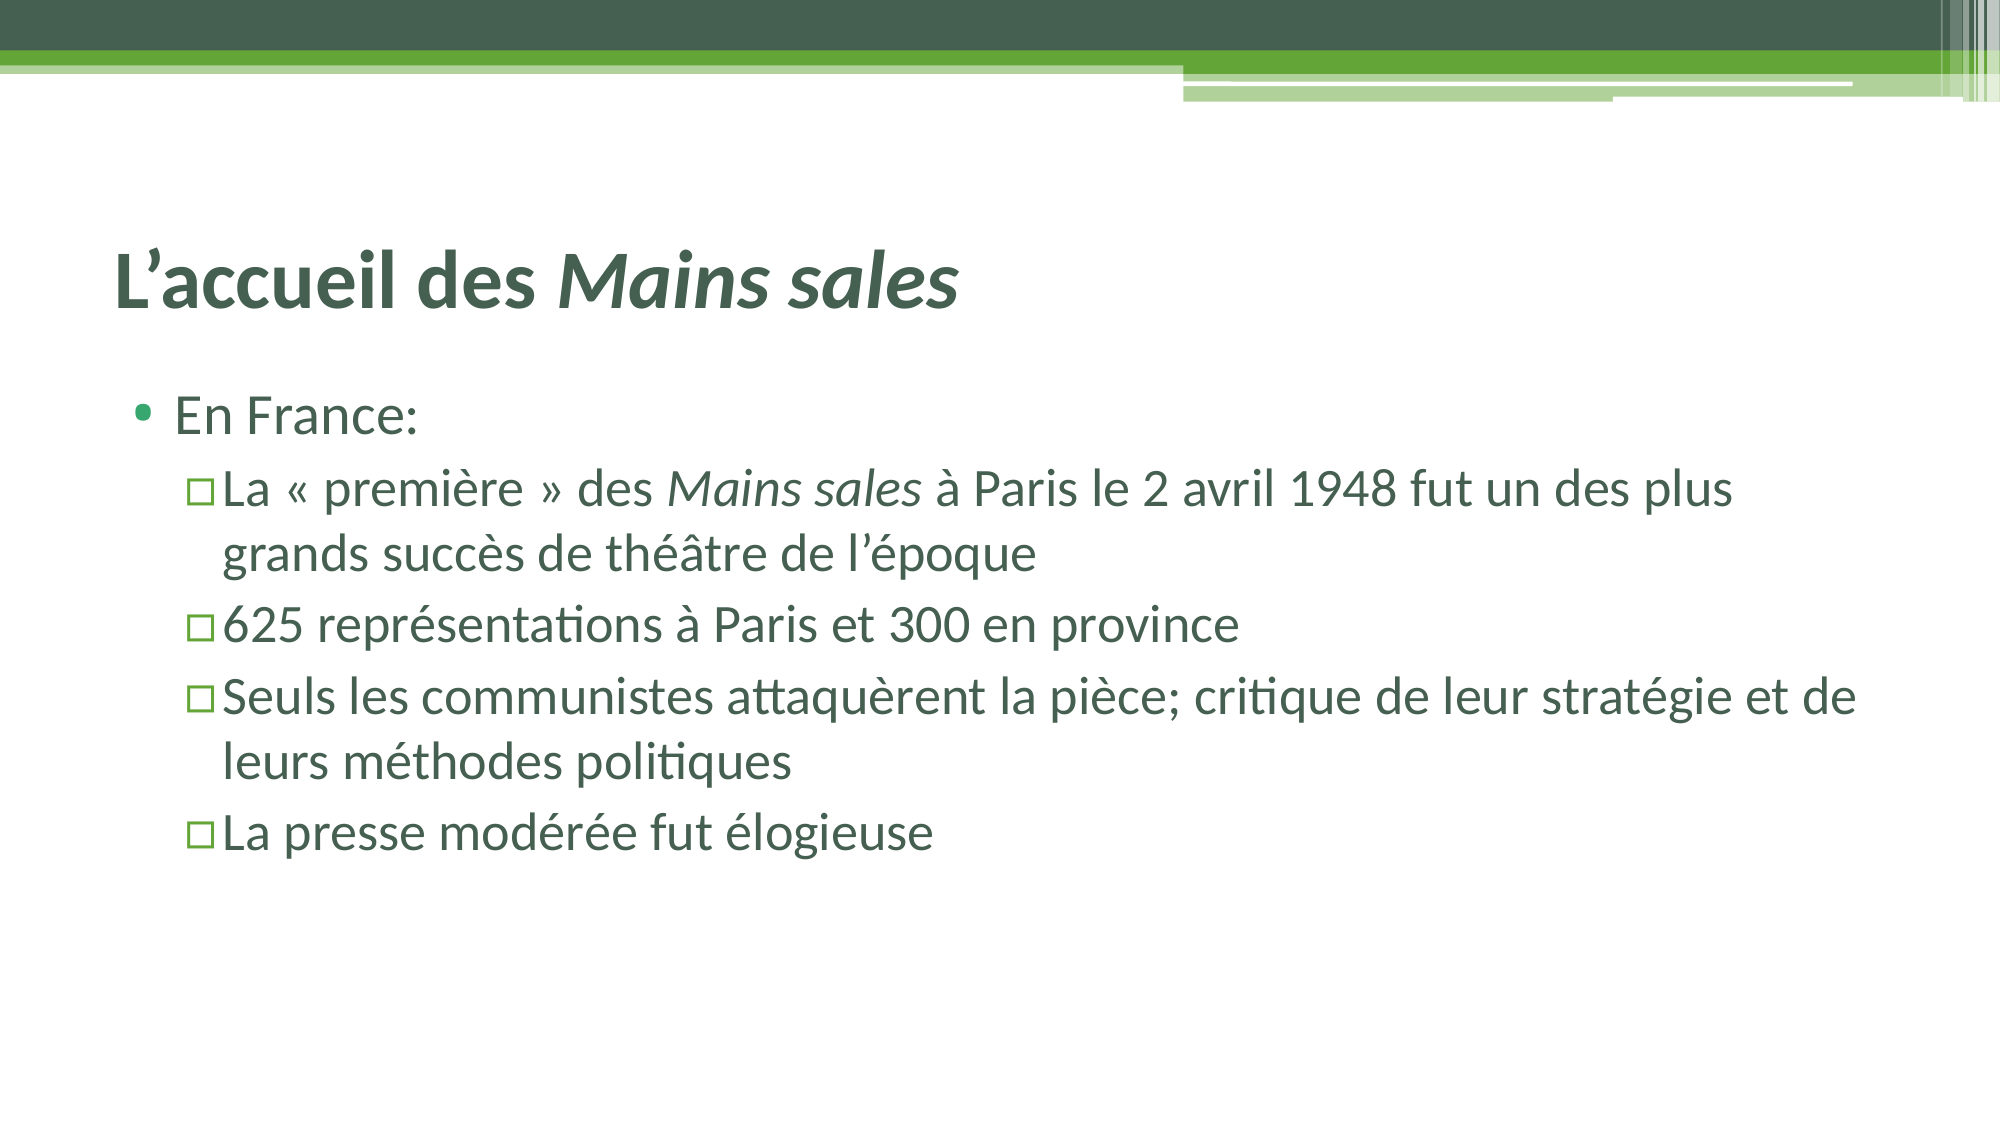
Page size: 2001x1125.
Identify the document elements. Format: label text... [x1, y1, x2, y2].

title L’accueil des Mains sales [99, 187, 1900, 363]
list En France: La « première » des Mains sales à Paris le 2 avril 1948 fut un des plus grands succès de théâtre de l’époque 625 représentations à Paris et 300 en province Seuls les communistes attaquèrent la pièce; critique de leur stratégie et de leurs méthodes politiques La presse modérée fut élogieuse [99, 368, 1900, 1079]
